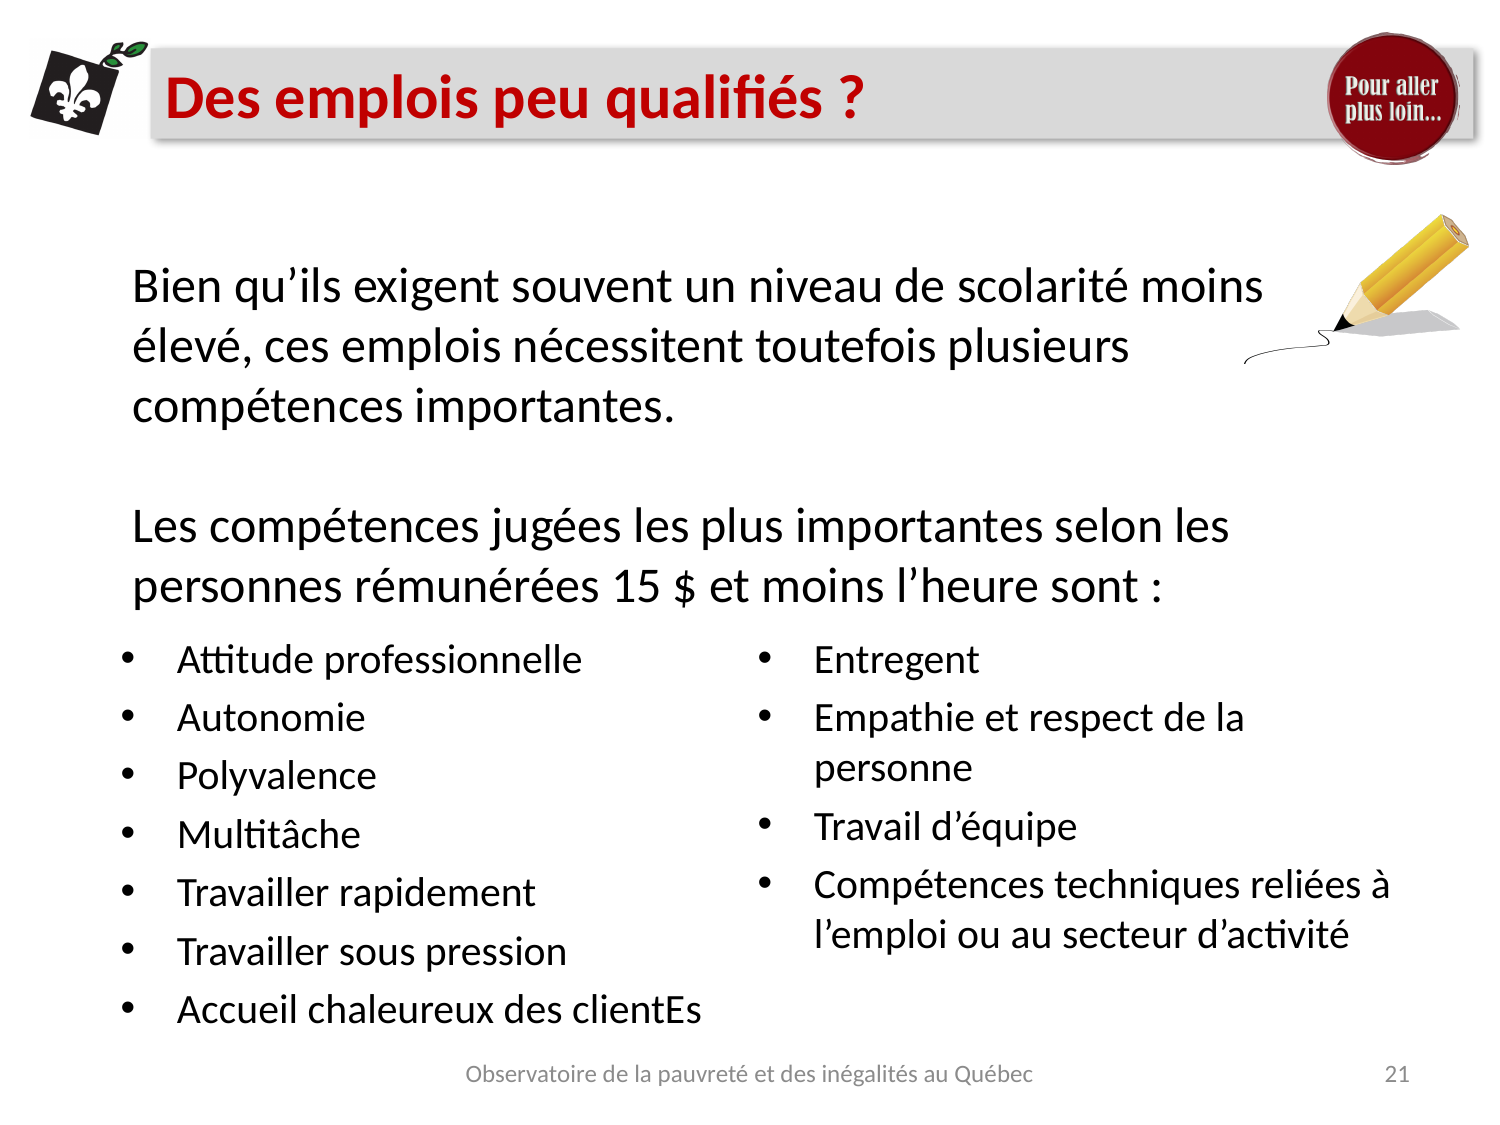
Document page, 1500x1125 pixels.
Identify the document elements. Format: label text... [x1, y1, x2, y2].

list Attitude professionnelle Autonomie Polyvalence Multitâche Travailler rapidement Travailler sous pression Accueil chaleureux des clientEs Entregent Empathie et respect de la personne Travail d’équipe Compétences techniques reliées à l’emploi ou au secteur d’activité [105, 624, 1410, 1024]
picture [1244, 0, 1500, 364]
picture [28, 38, 151, 139]
text_box Bien qu’ils exigent souvent un niveau de scolarité moins élevé, ces emplois nécessitent toutefois plusieurs compétences importantes. Les compétences jugées les plus importantes selon les personnes rémunérées 15 $ et moins l’heure sont : [118, 245, 1410, 621]
footer Observatoire de la pauvreté et des inégalités au Québec [0, 1042, 1500, 1103]
title Des emplois peu qualifiés ? [155, 48, 1245, 139]
